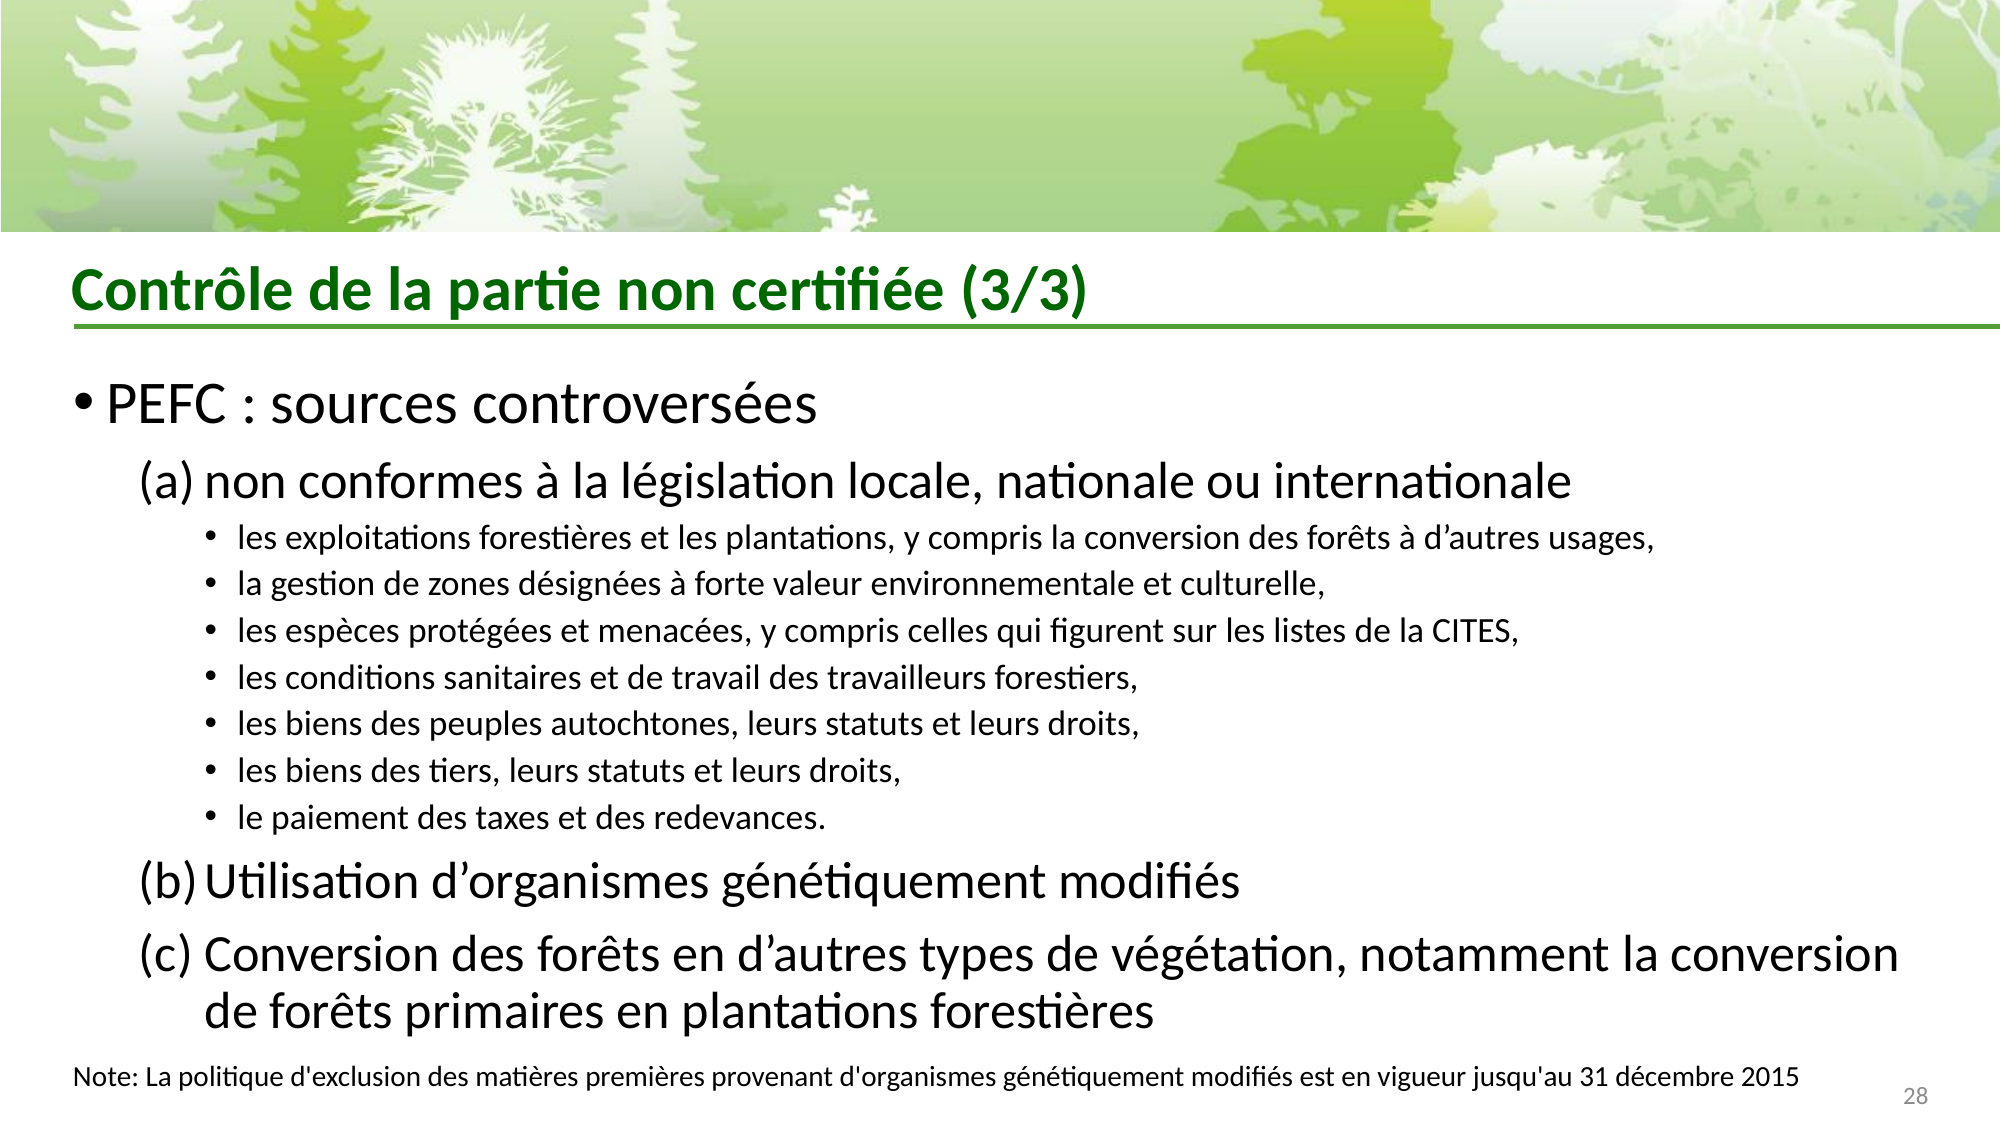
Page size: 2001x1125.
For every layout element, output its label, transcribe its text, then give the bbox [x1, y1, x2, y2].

picture [0, 0, 2000, 232]
title Contrôle de la partie non certifiée (3/3) [56, 181, 1782, 399]
list PEFC : sources controversées non conformes à la législation locale, nationale ou internationale les exploitations forestières et les plantations, y compris la conversion des forêts à d’autres usages, la gestion de zones désignées à forte valeur environnementale et culturelle, les espèces protégées et menacées, y compris celles qui figurent sur les listes de la CITES, les conditions sanitaires et de travail des travailleurs forestiers, les biens des peuples autochtones, leurs statuts et leurs droits, les biens des tiers, leurs statuts et leurs droits, le paiement des taxes et des redevances. Utilisation d’organismes génétiquement modifiés Conversion des forêts en d’autres types de végétation, notamment la conversion de forêts primaires en plantations forestières [58, 364, 1968, 1051]
slide_number 28 [1493, 1065, 1944, 1125]
text_box Note: La politique d'exclusion des matières premières provenant d'organismes génétiquement modifiés est en vigueur jusqu'au 31 décembre 2015 [58, 1050, 1881, 1100]
